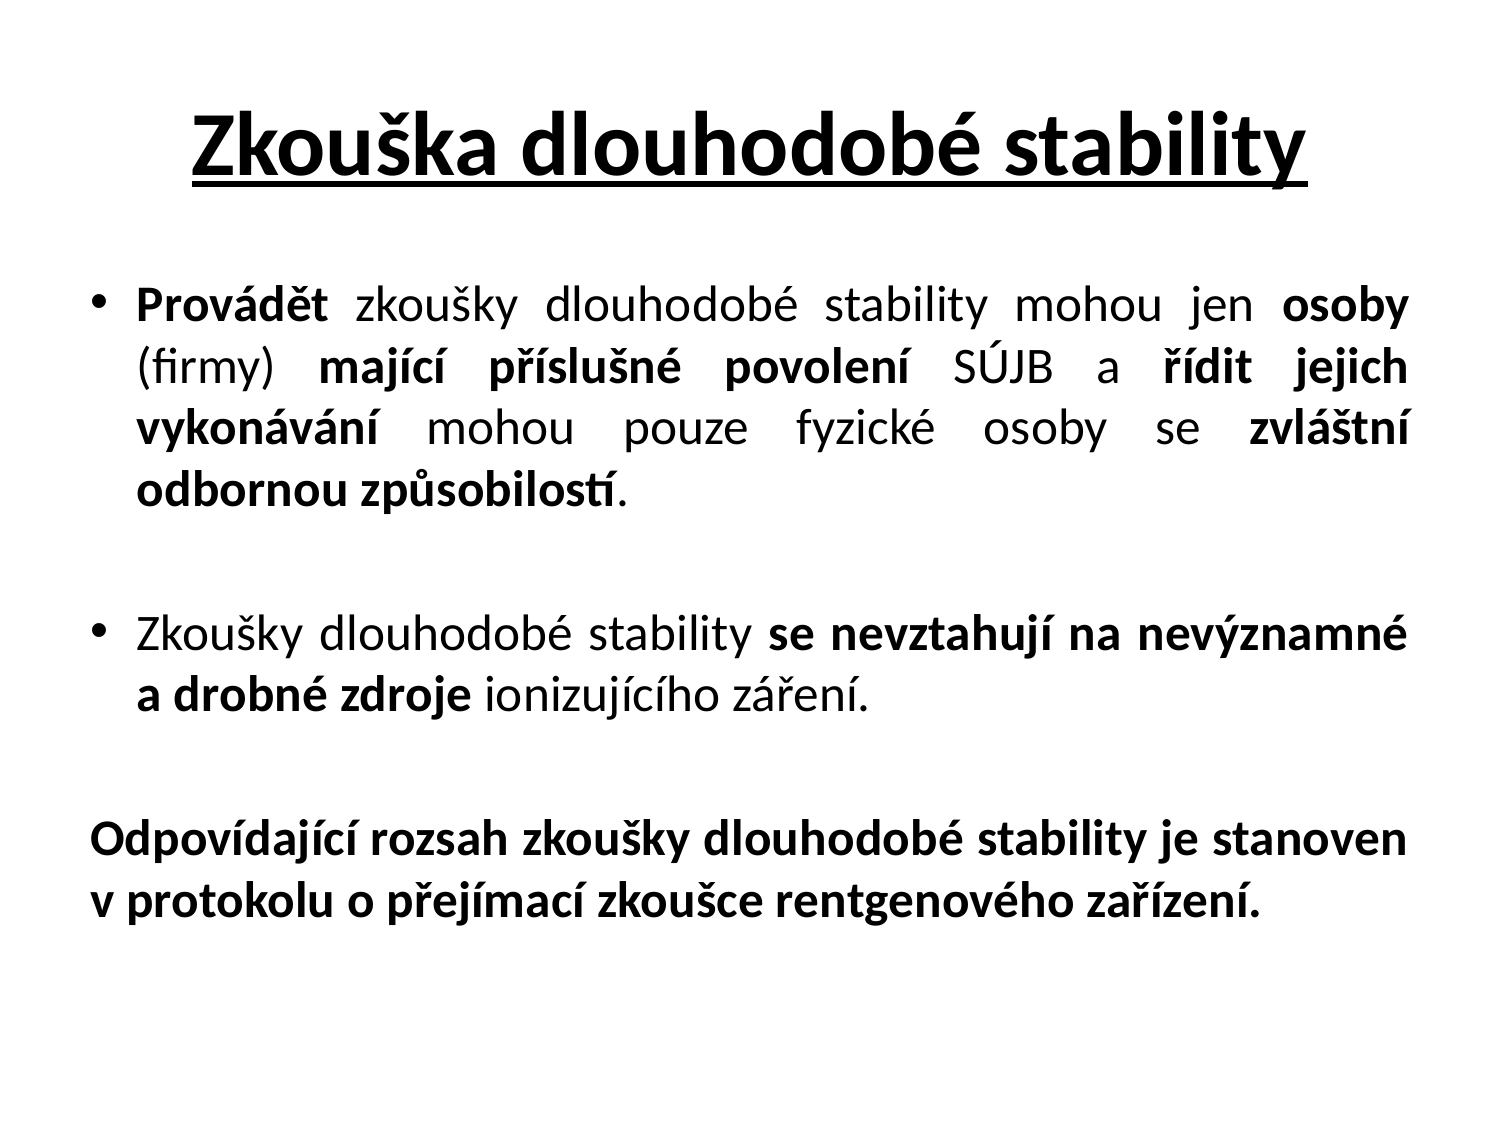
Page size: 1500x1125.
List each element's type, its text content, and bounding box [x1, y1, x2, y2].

list Provádět zkoušky dlouhodobé stability mohou jen osoby (firmy) mající příslušné povolení SÚJB a řídit jejich vykonávání mohou pouze fyzické osoby se zvláštní odbornou způsobilostí. Zkoušky dlouhodobé stability se nevztahují na nevýznamné a drobné zdroje ionizujícího záření. Odpovídající rozsah zkoušky dlouhodobé stability je stanoven v protokolu o přejímací zkoušce rentgenového zařízení. [75, 262, 1425, 1005]
title Zkouška dlouhodobé stability [75, 45, 1425, 233]
